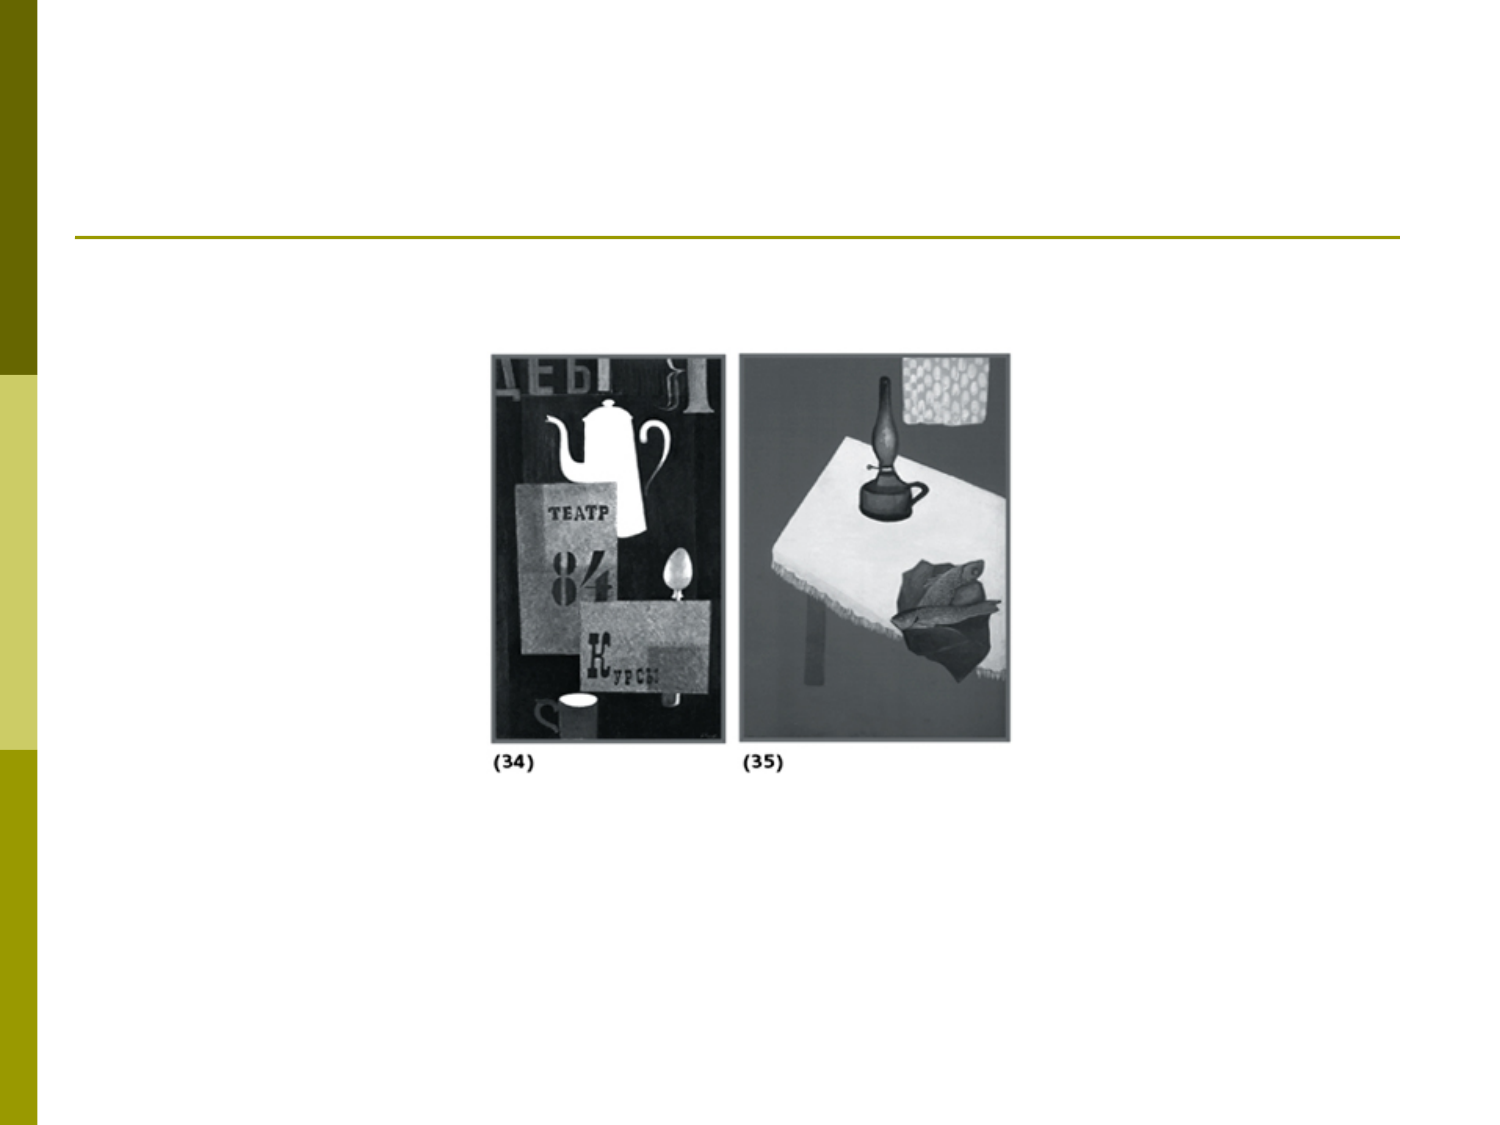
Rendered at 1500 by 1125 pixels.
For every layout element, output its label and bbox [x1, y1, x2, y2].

picture [486, 347, 1014, 778]
